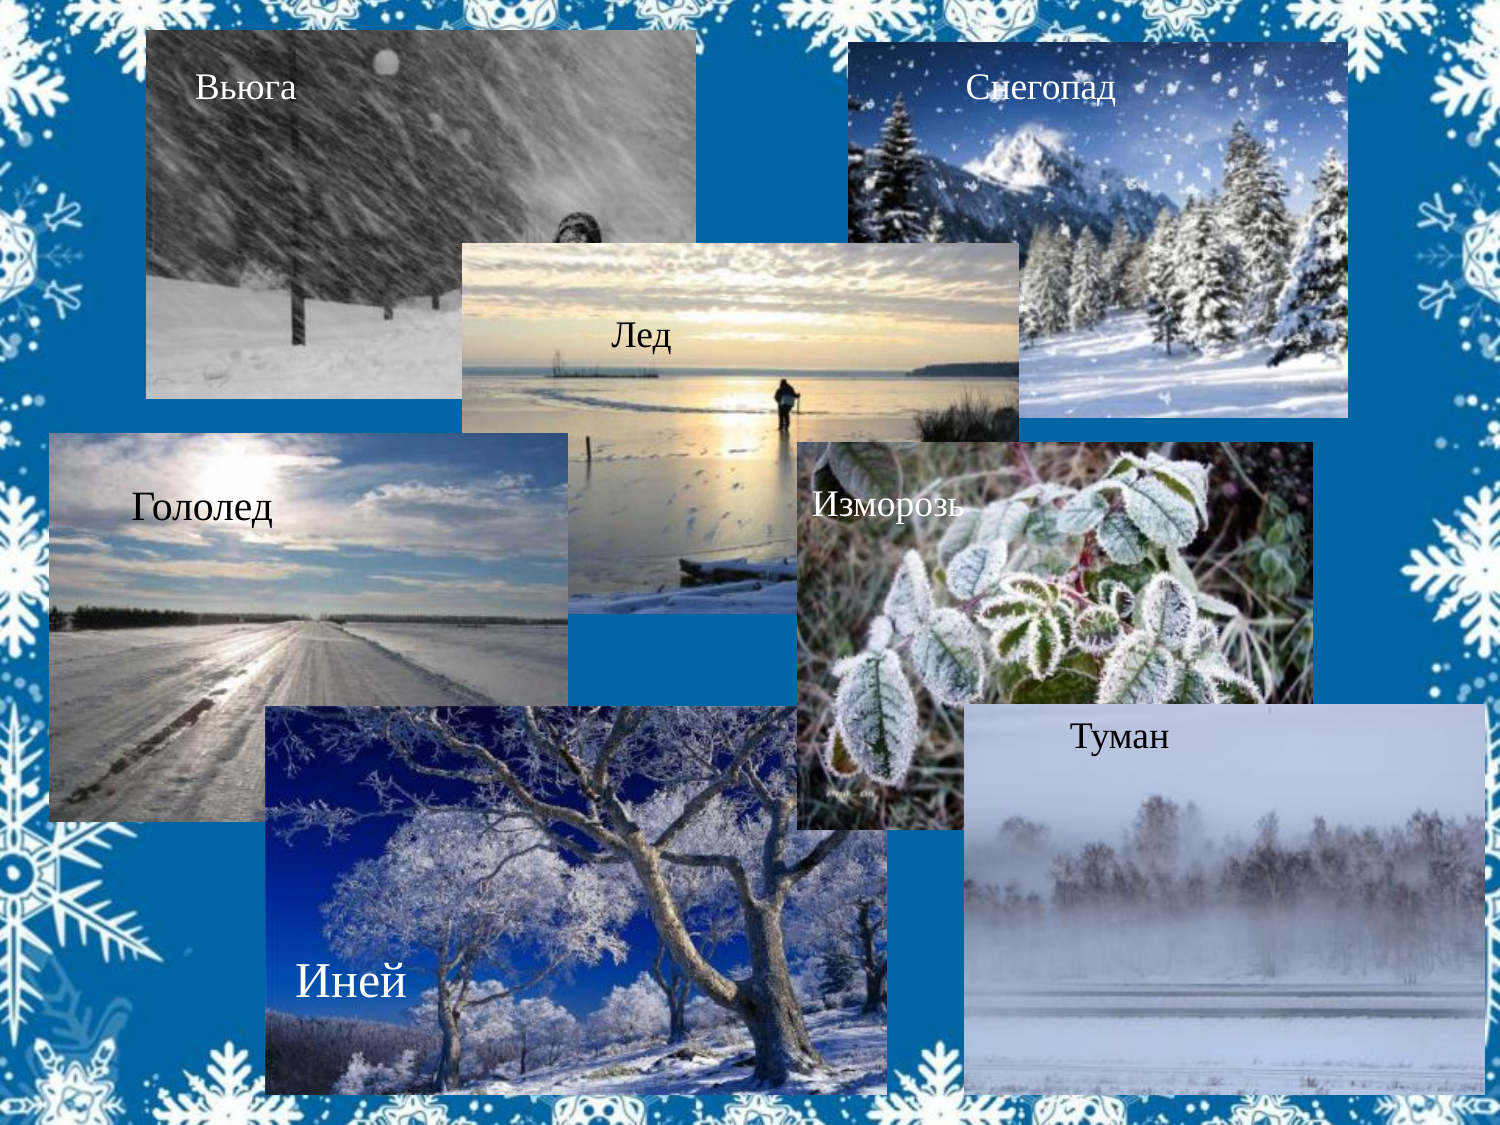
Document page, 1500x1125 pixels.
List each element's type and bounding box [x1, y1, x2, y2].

list [146, 30, 696, 400]
picture [0, 0, 1500, 1125]
list [847, 42, 1349, 418]
